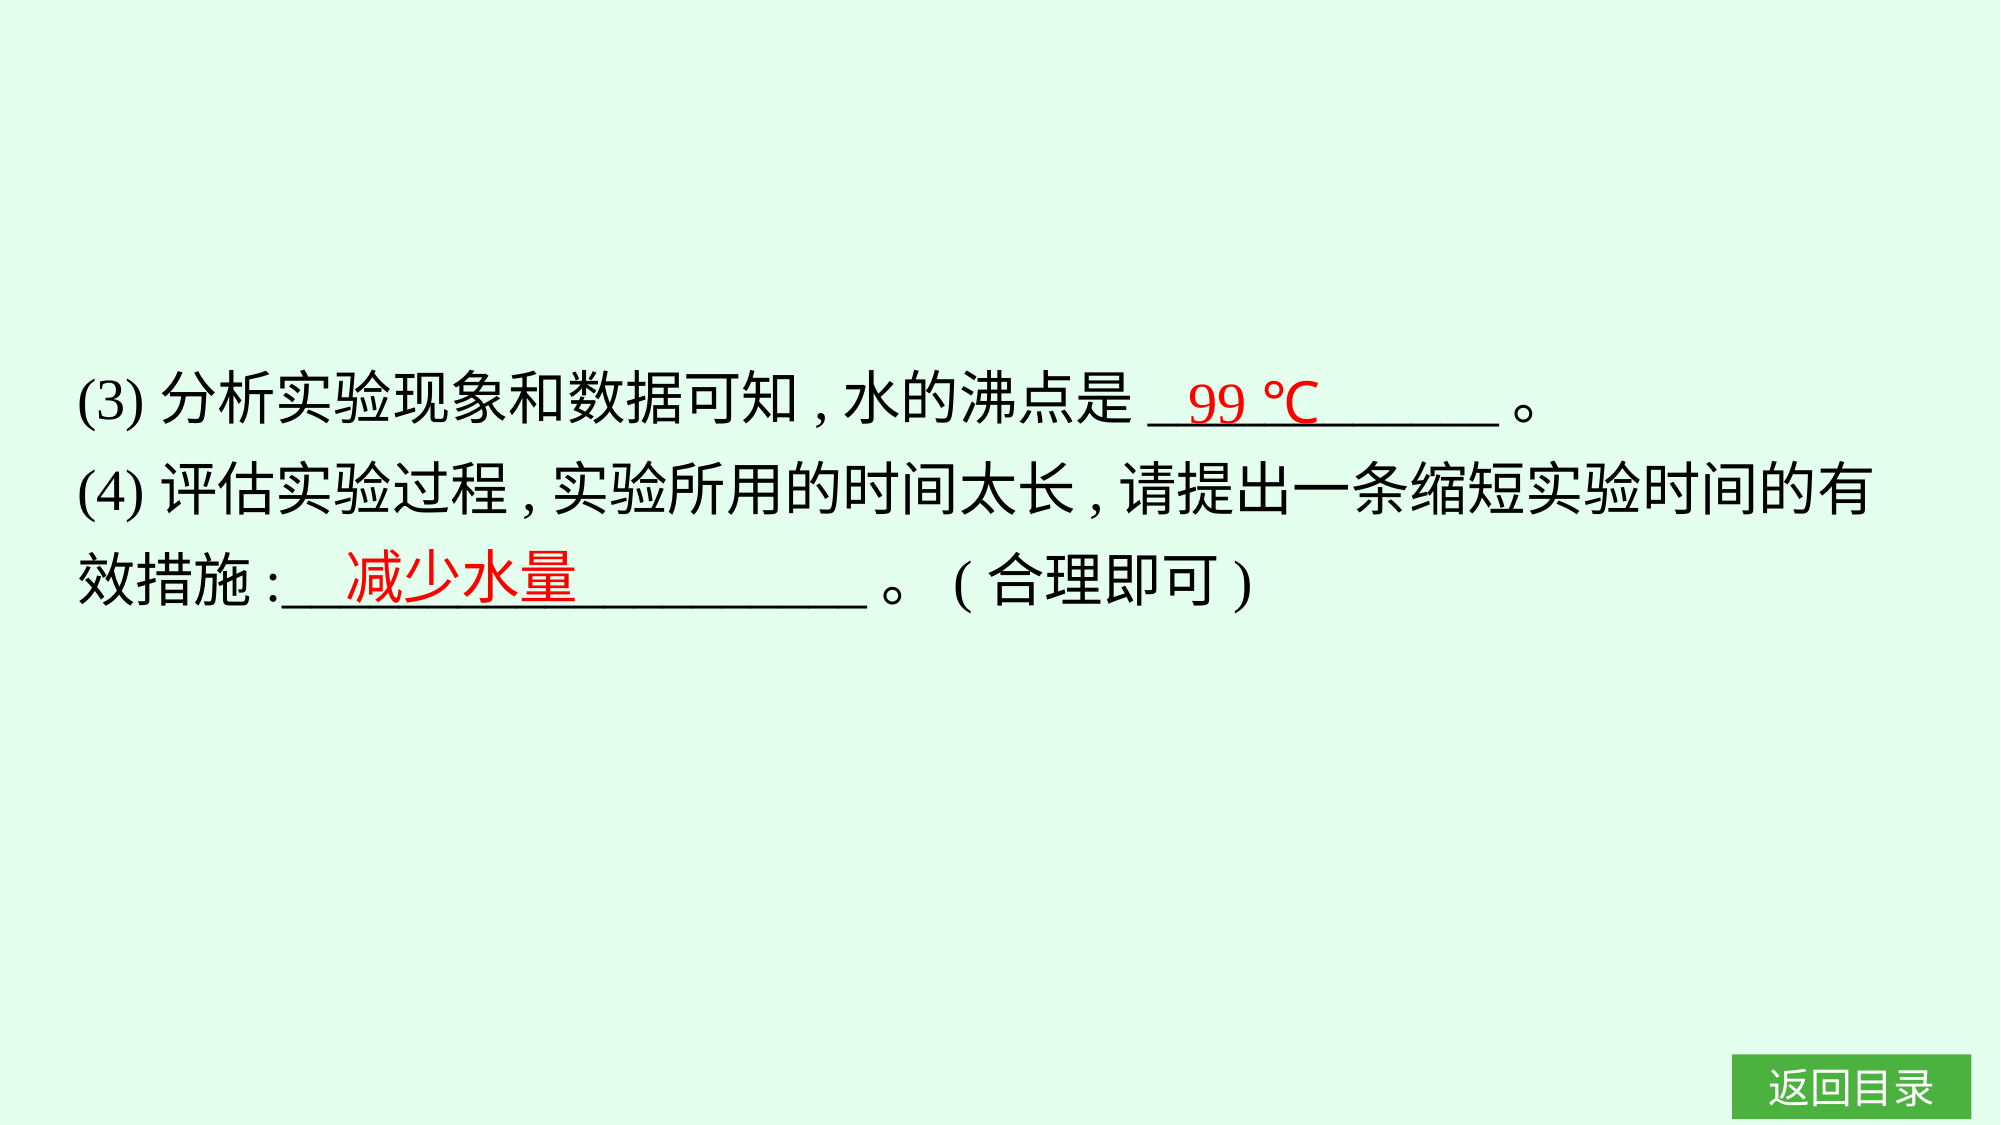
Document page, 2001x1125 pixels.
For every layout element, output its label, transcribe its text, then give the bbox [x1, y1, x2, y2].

text_box 减少水量 [330, 512, 607, 618]
text_box 99 ℃ [1173, 336, 1348, 443]
text_box (3)分析实验现象和数据可知,水的沸点是____________。 (4)评估实验过程,实验所用的时间太长,请提出一条缩短实验时间的有效措施:____________________。(合理即可) [62, 332, 1938, 621]
